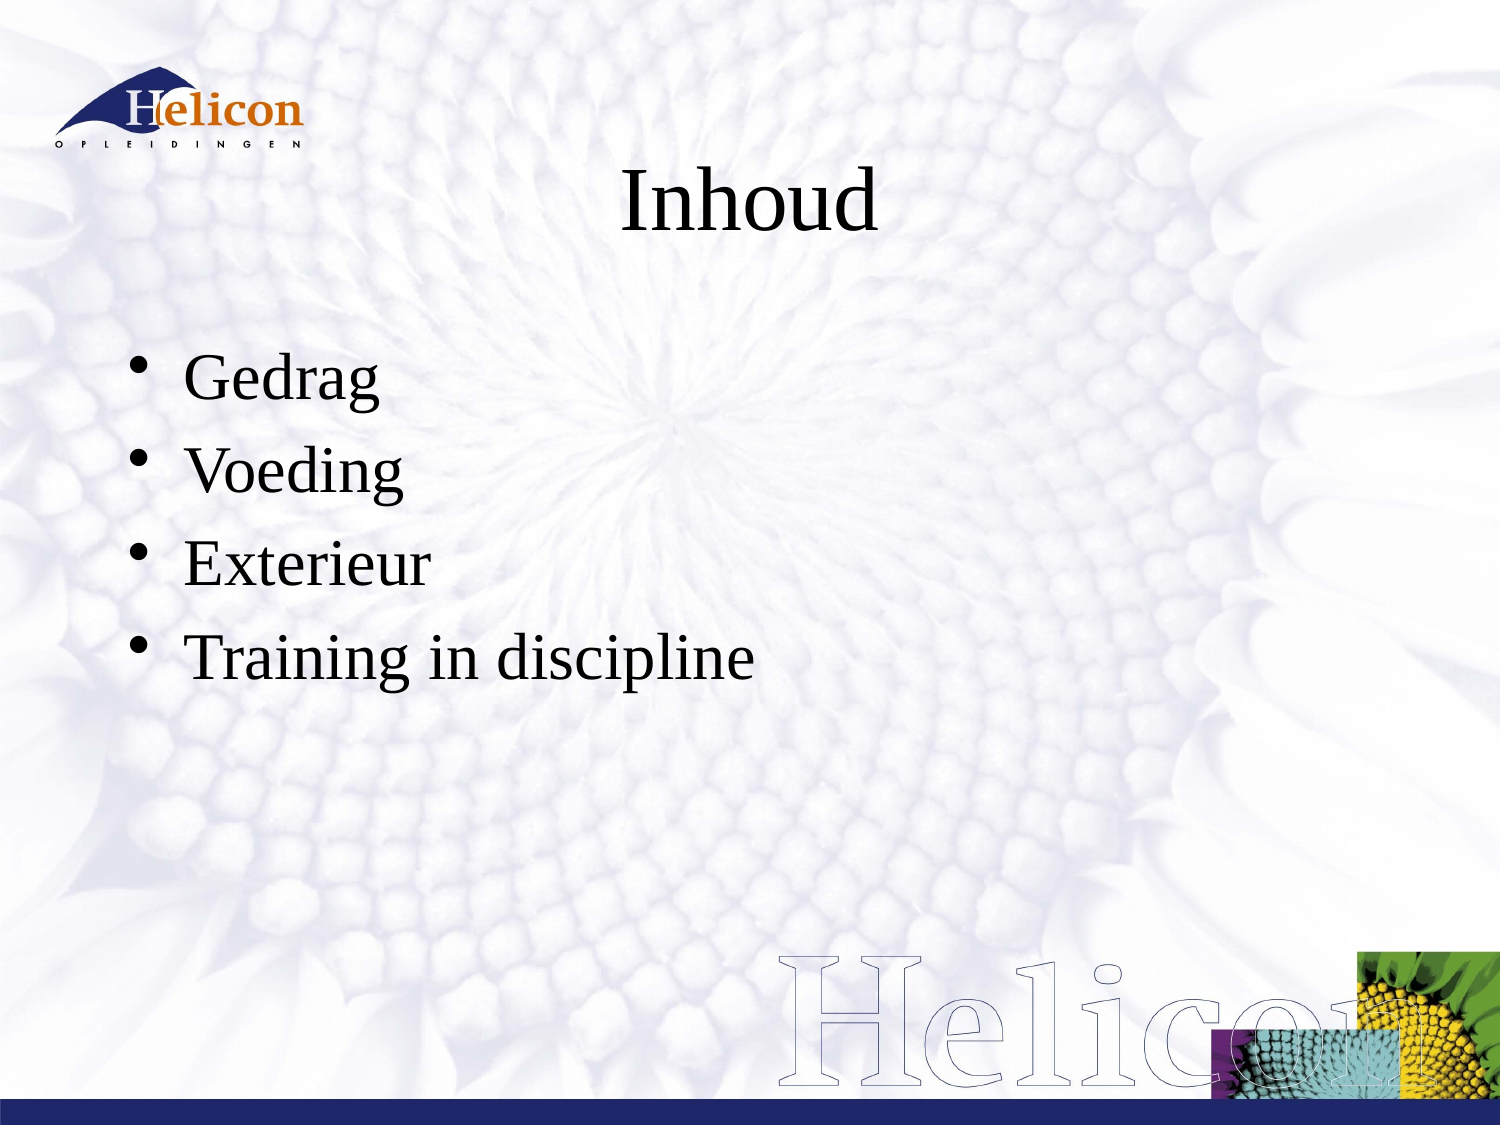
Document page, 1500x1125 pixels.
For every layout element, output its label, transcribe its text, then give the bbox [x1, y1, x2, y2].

list Gedrag Voeding Exterieur Training in discipline [112, 324, 1388, 1000]
title Inhoud [112, 99, 1388, 288]
picture [0, 0, 1500, 1125]
